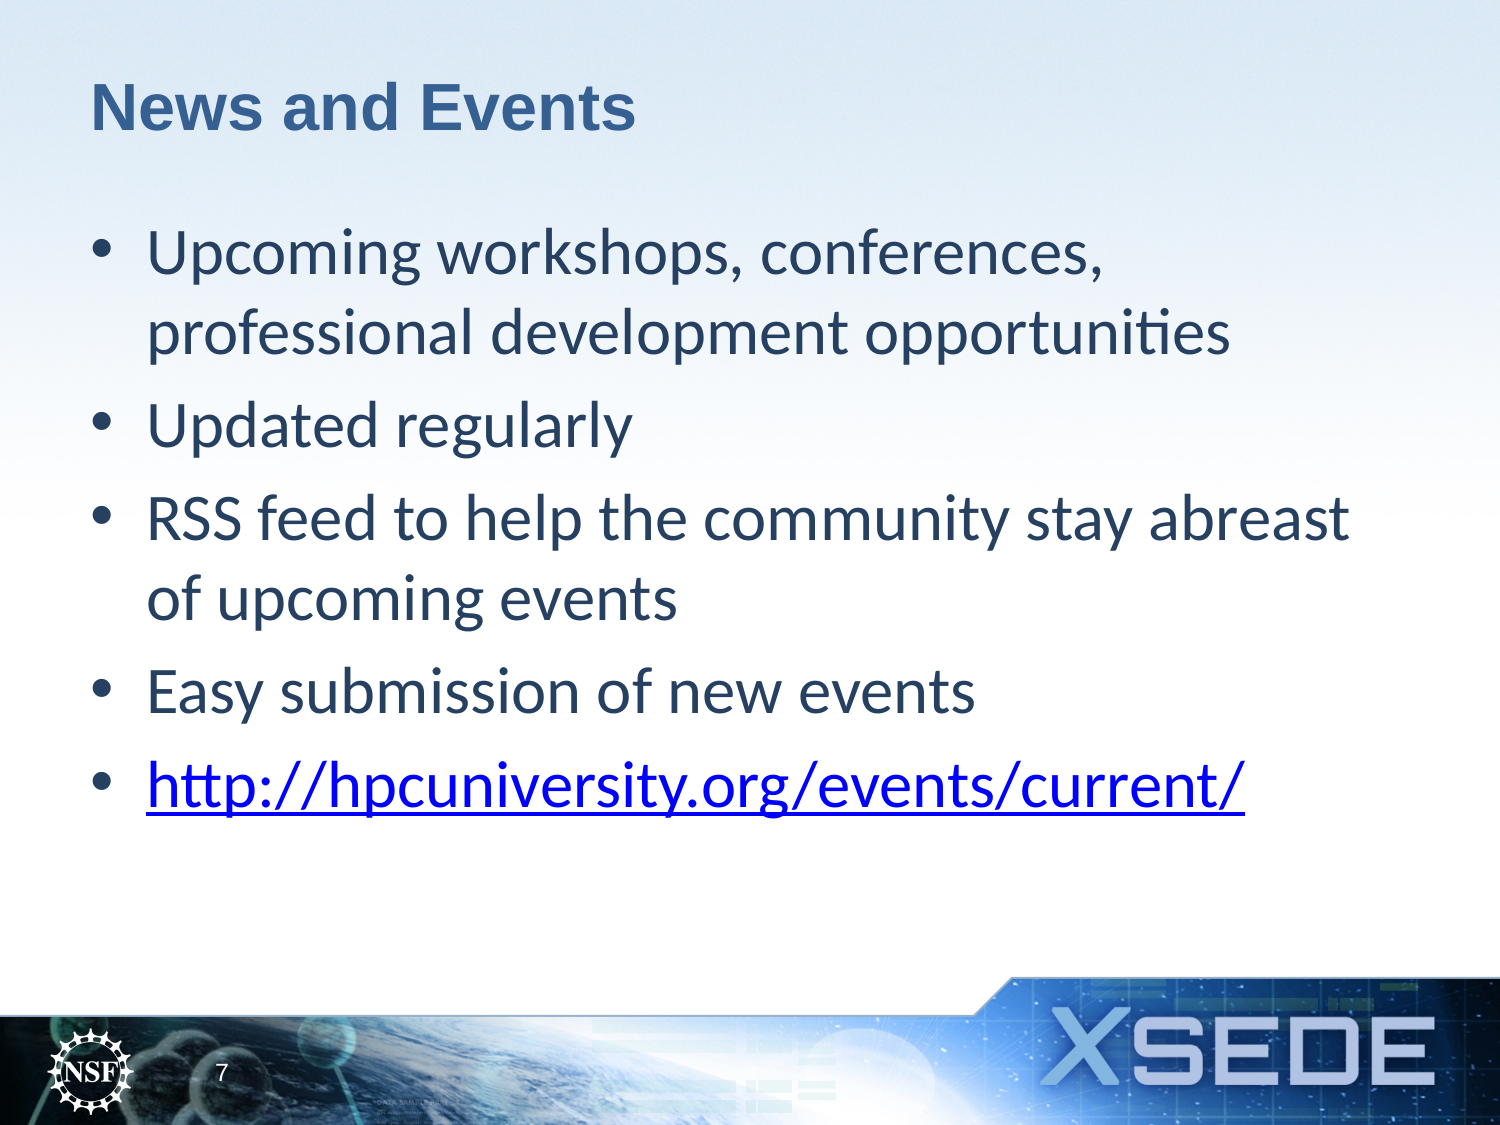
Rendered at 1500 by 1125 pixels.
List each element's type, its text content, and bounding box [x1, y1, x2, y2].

list Upcoming workshops, conferences, professional development opportunities Updated regularly RSS feed to help the community stay abreast of upcoming events Easy submission of new events http://hpcuniversity.org/events/current/ [75, 200, 1425, 963]
slide_number 7 [200, 1041, 400, 1102]
picture [0, 0, 1500, 1125]
title News and Events [75, 45, 1425, 163]
